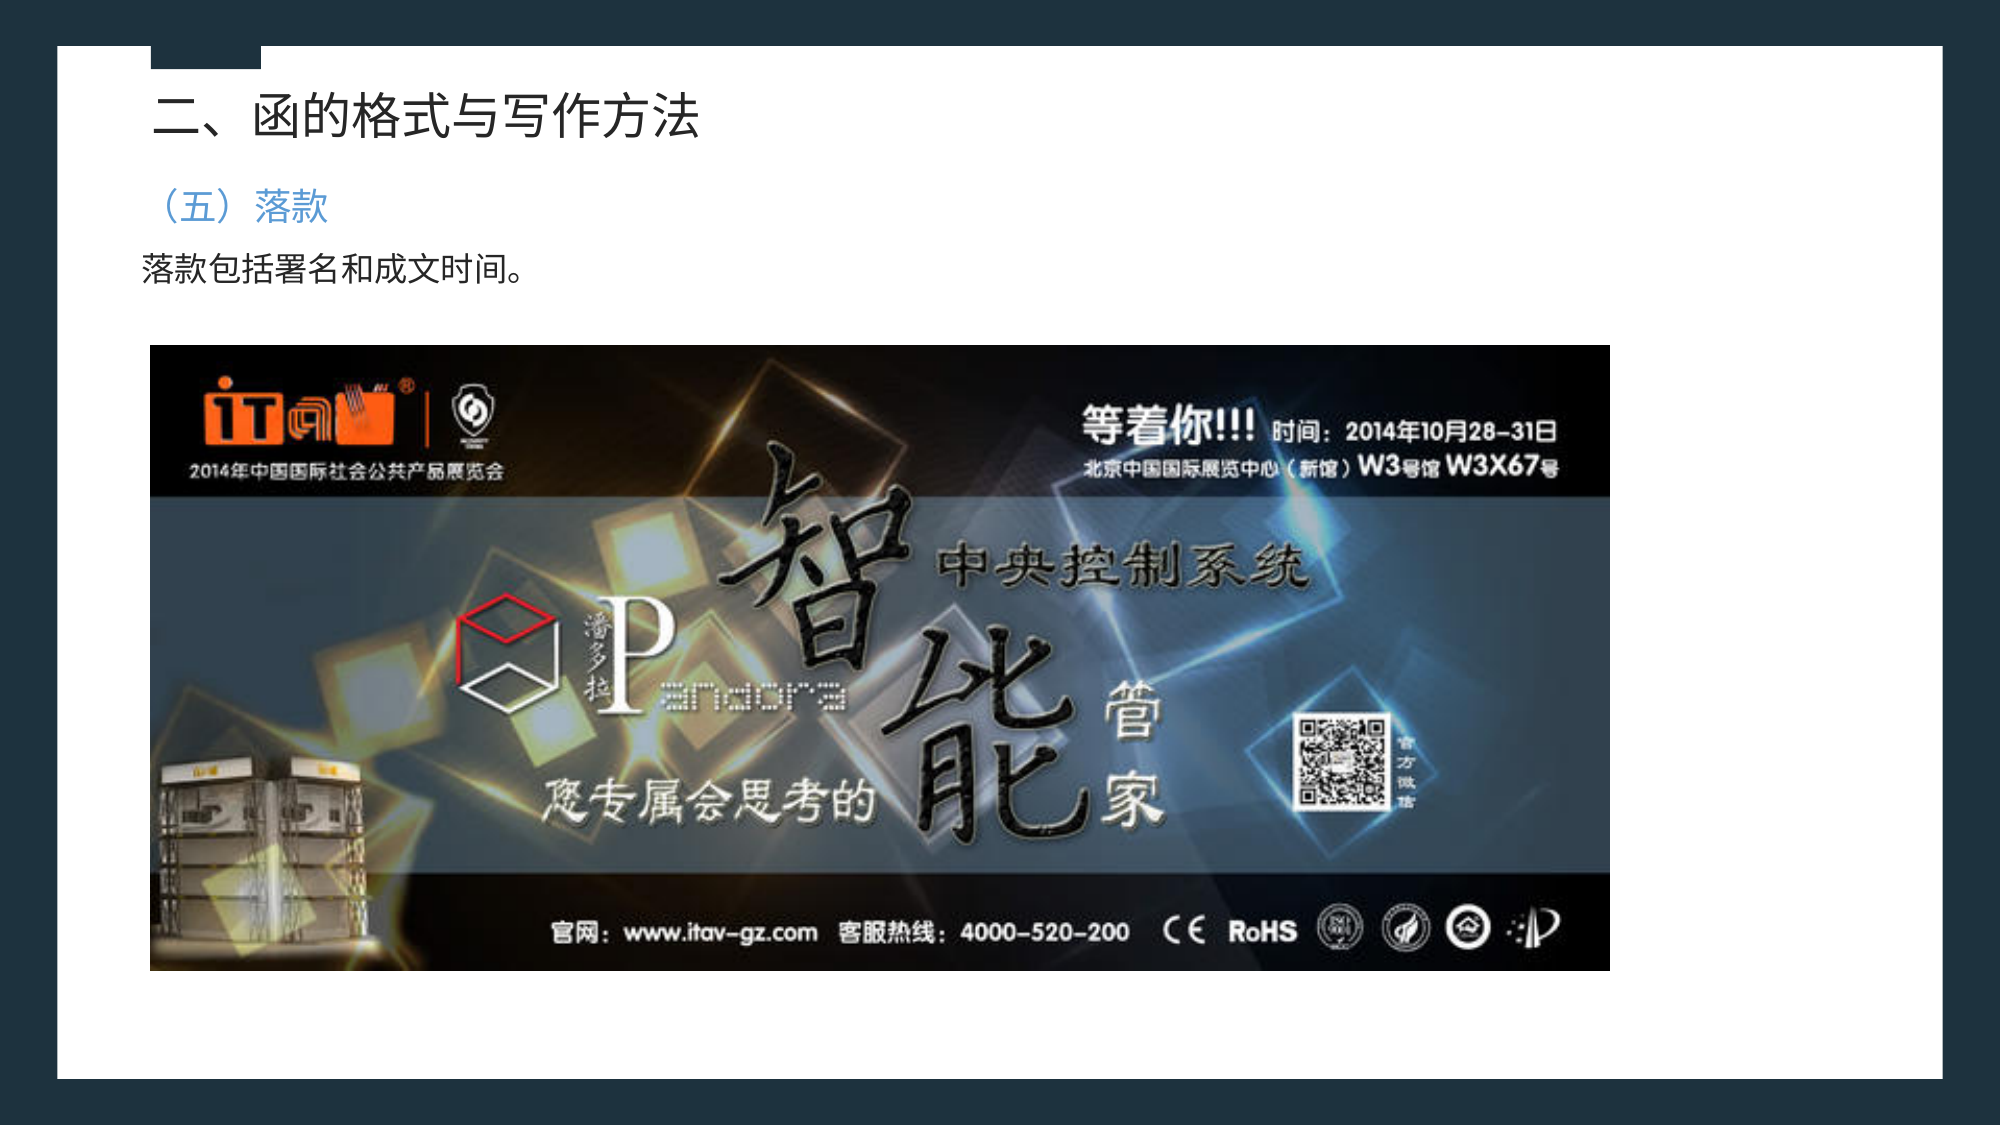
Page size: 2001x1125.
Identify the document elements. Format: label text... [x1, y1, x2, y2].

picture [150, 345, 1610, 971]
text_box 二、函的格式与写作方法 [150, 77, 858, 152]
text_box （五）落款 落款包括署名和成文时间。 [126, 152, 1296, 295]
